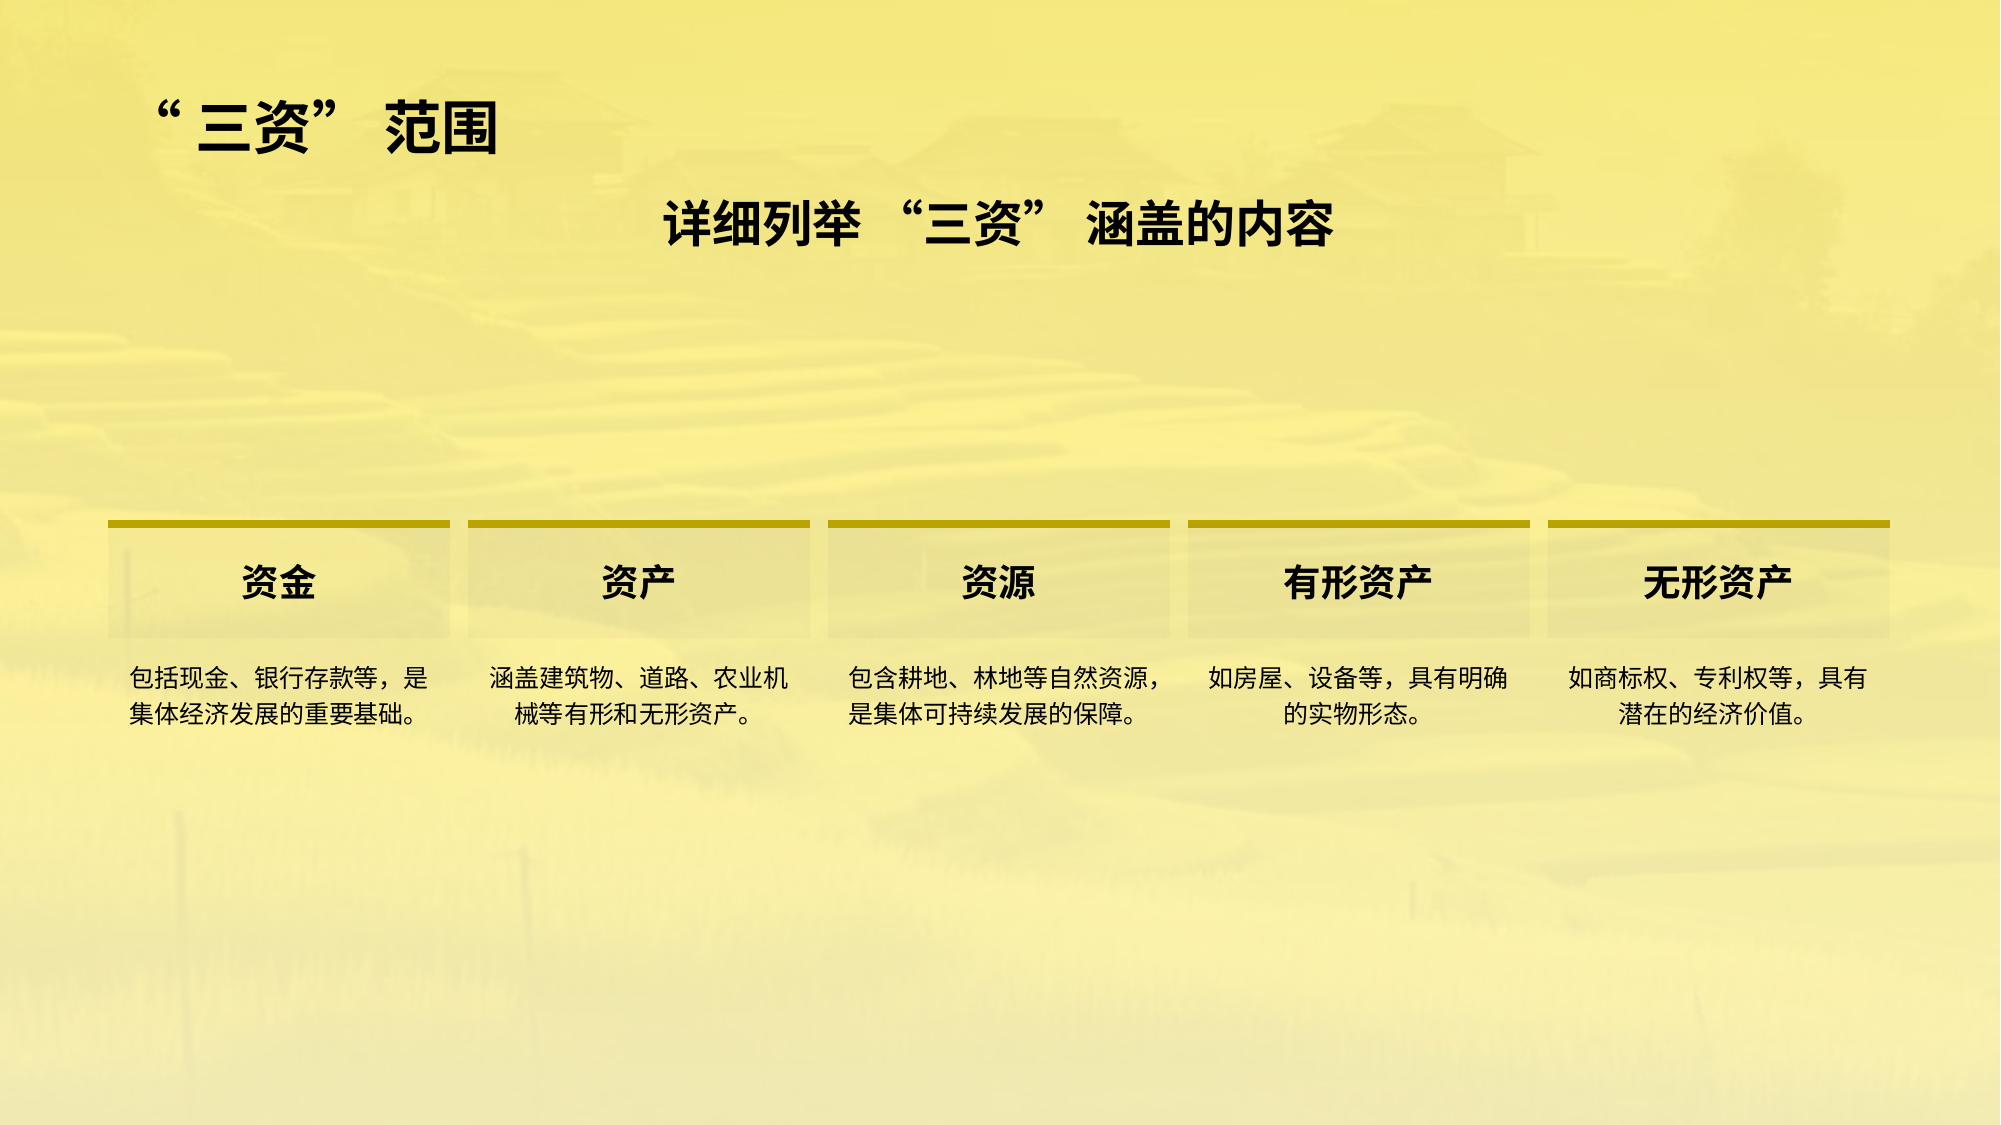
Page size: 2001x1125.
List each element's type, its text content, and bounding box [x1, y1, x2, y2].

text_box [108, 185, 1890, 1007]
title “三资” 范围 [108, 21, 1890, 169]
